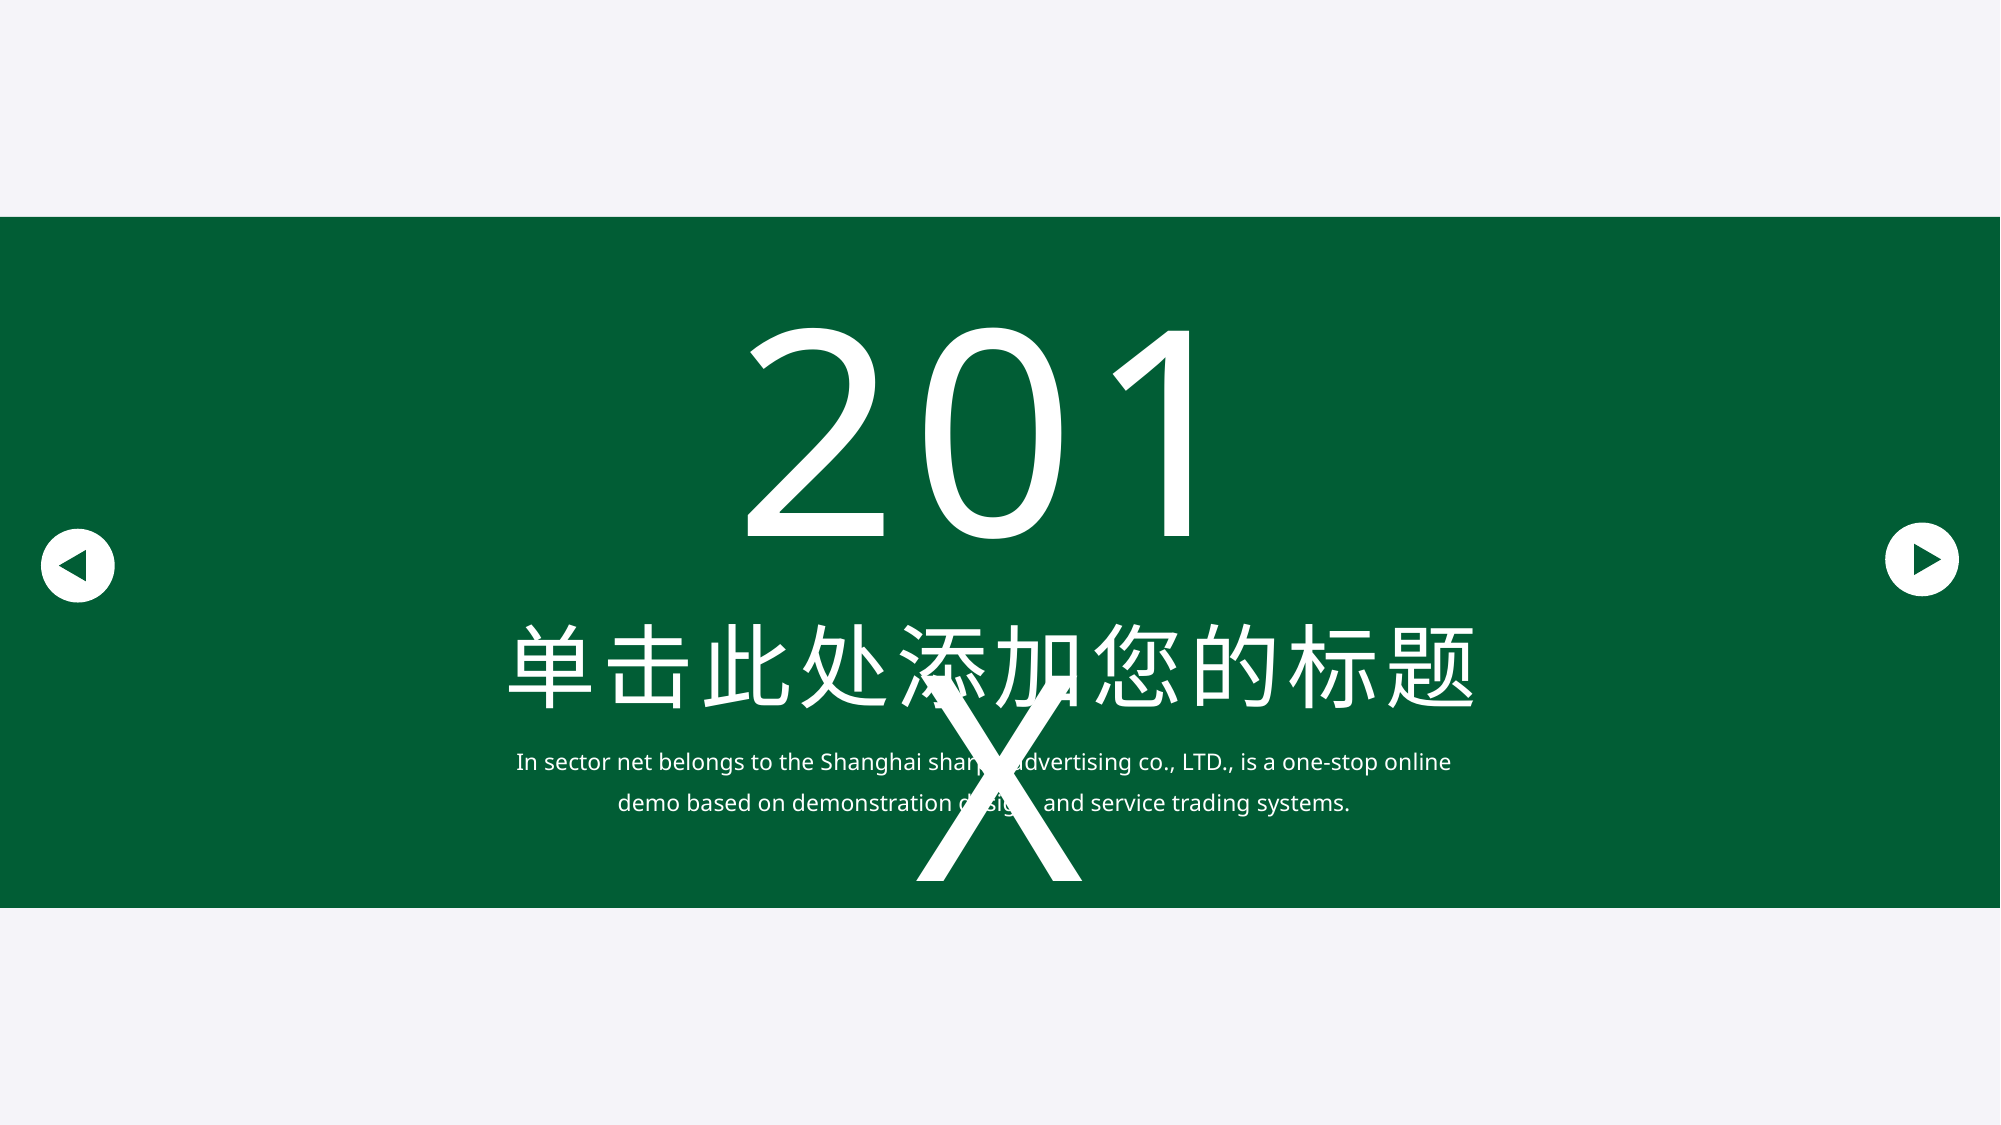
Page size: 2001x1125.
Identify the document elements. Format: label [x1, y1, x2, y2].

text_box [489, 603, 1510, 821]
text_box [0, 216, 2000, 909]
text_box [489, 242, 1510, 522]
text_box [40, 522, 1960, 603]
